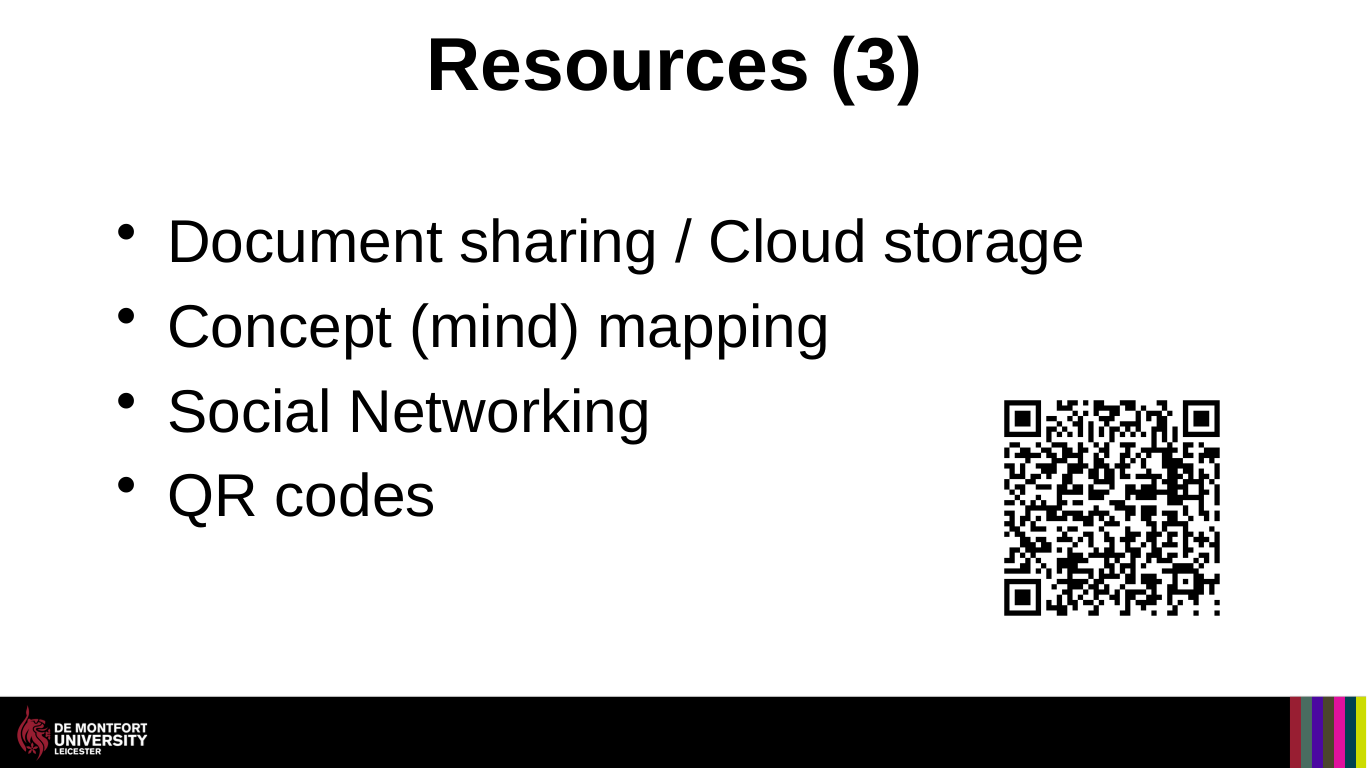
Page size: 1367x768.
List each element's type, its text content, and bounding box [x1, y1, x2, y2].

text_box Resources (3) [140, 0, 1209, 121]
list Document sharing / Cloud storage Concept (mind) mapping Social Networking QR codes [102, 165, 1264, 683]
picture [0, 0, 1367, 768]
